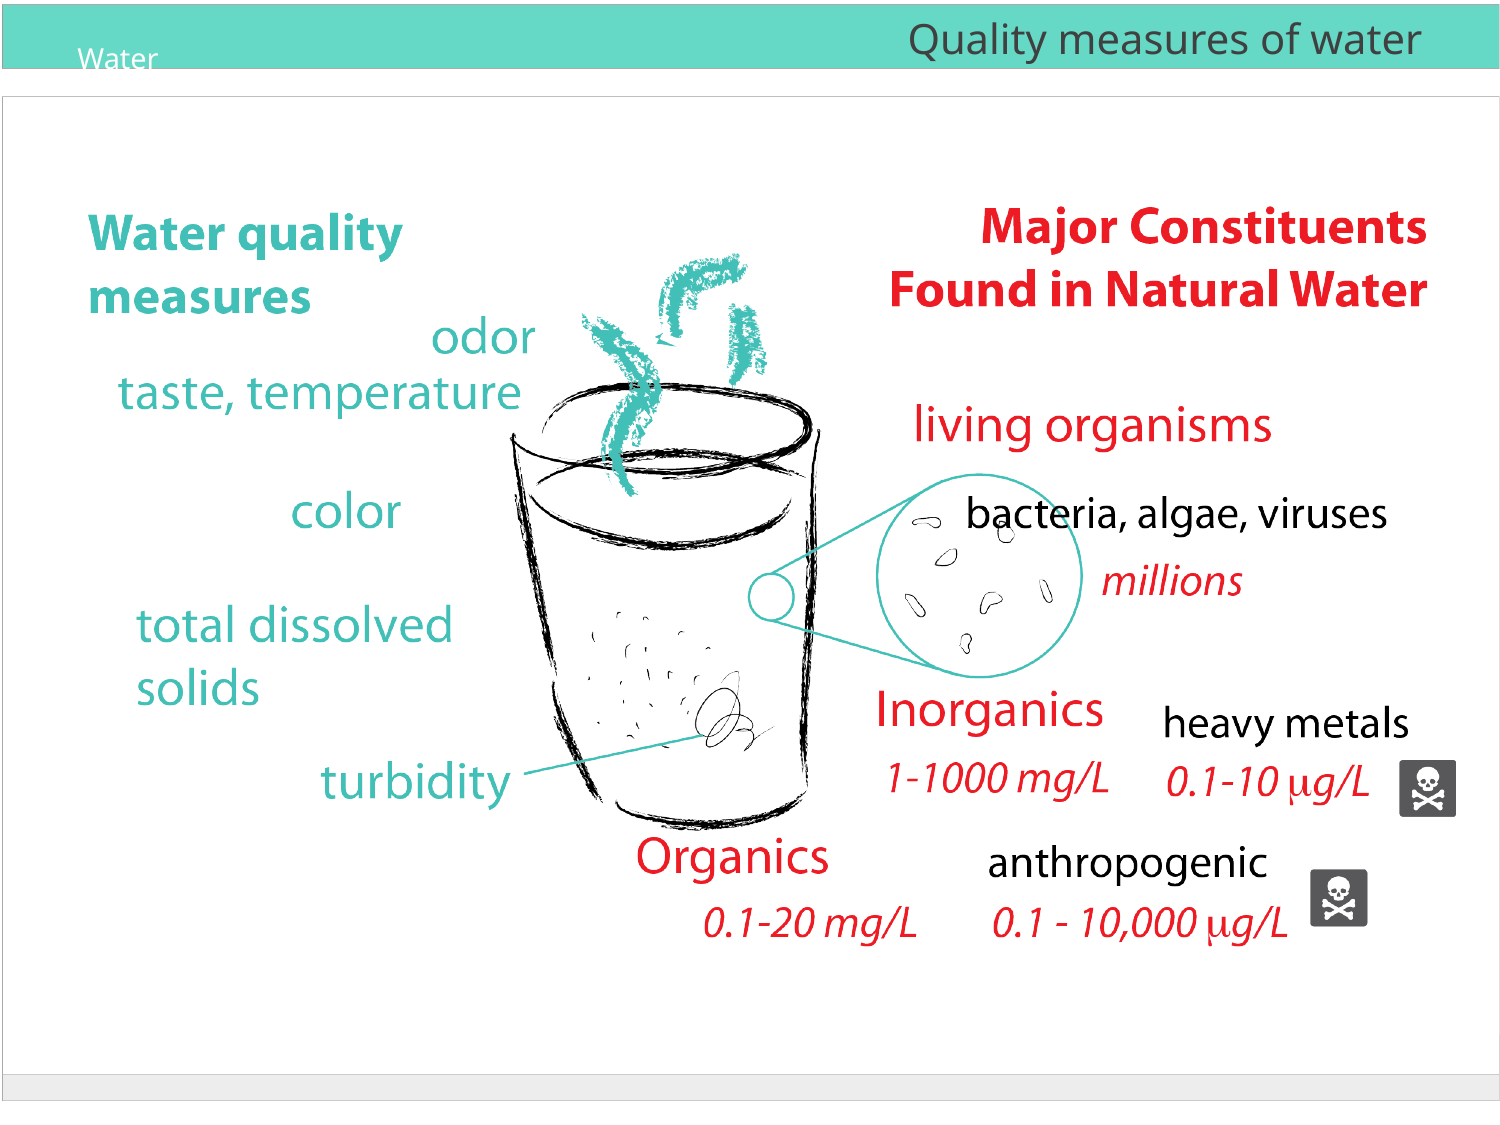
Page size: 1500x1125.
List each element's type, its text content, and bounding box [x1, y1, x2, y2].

title Quality measures of water [587, 12, 1438, 63]
picture [0, 0, 1500, 1101]
